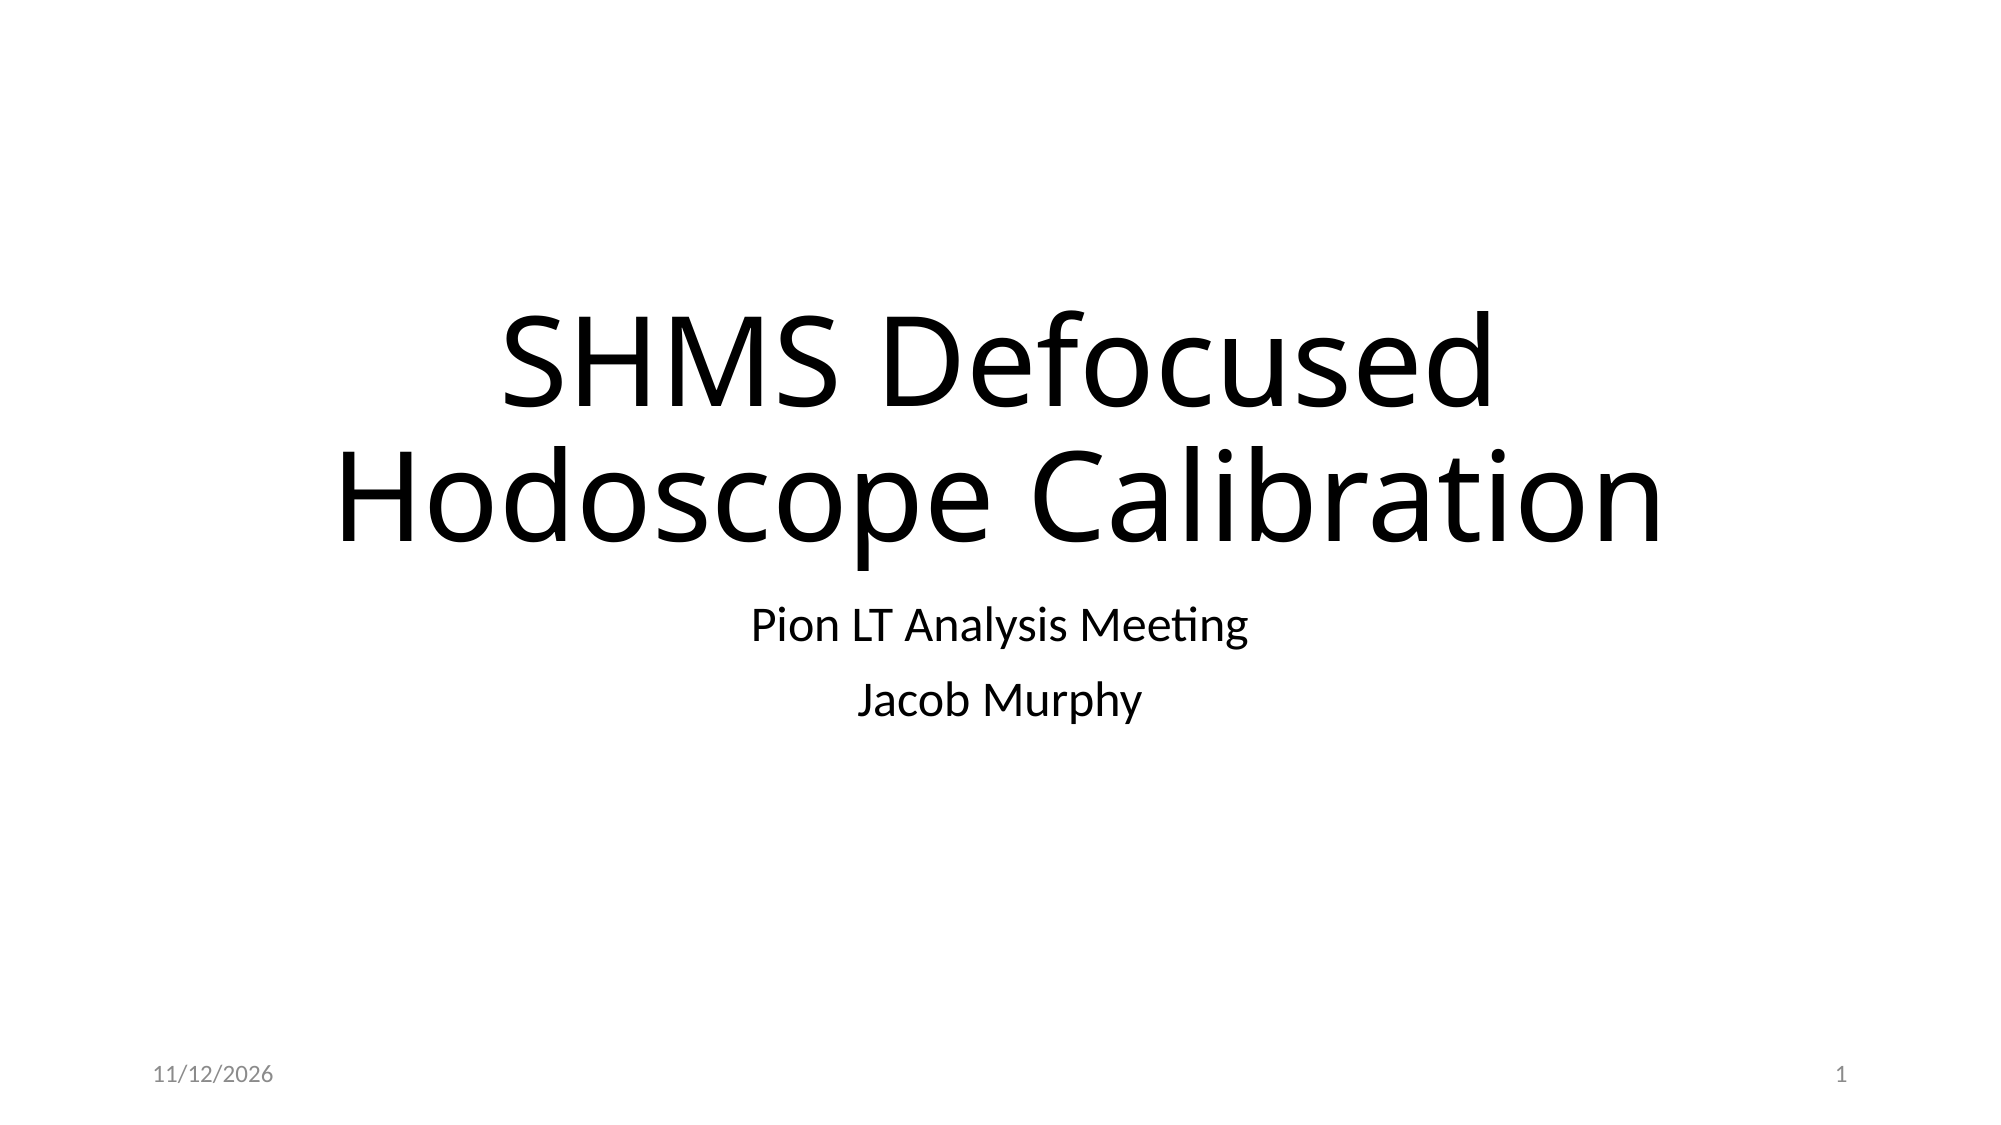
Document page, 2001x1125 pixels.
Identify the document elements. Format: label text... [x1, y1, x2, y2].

title SHMS Defocused Hodoscope Calibration [249, 184, 1750, 576]
slide_number 1 [1412, 1042, 1863, 1103]
subtitle Pion LT Analysis Meeting Jacob Murphy [249, 590, 1750, 863]
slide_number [137, 1042, 588, 1103]
